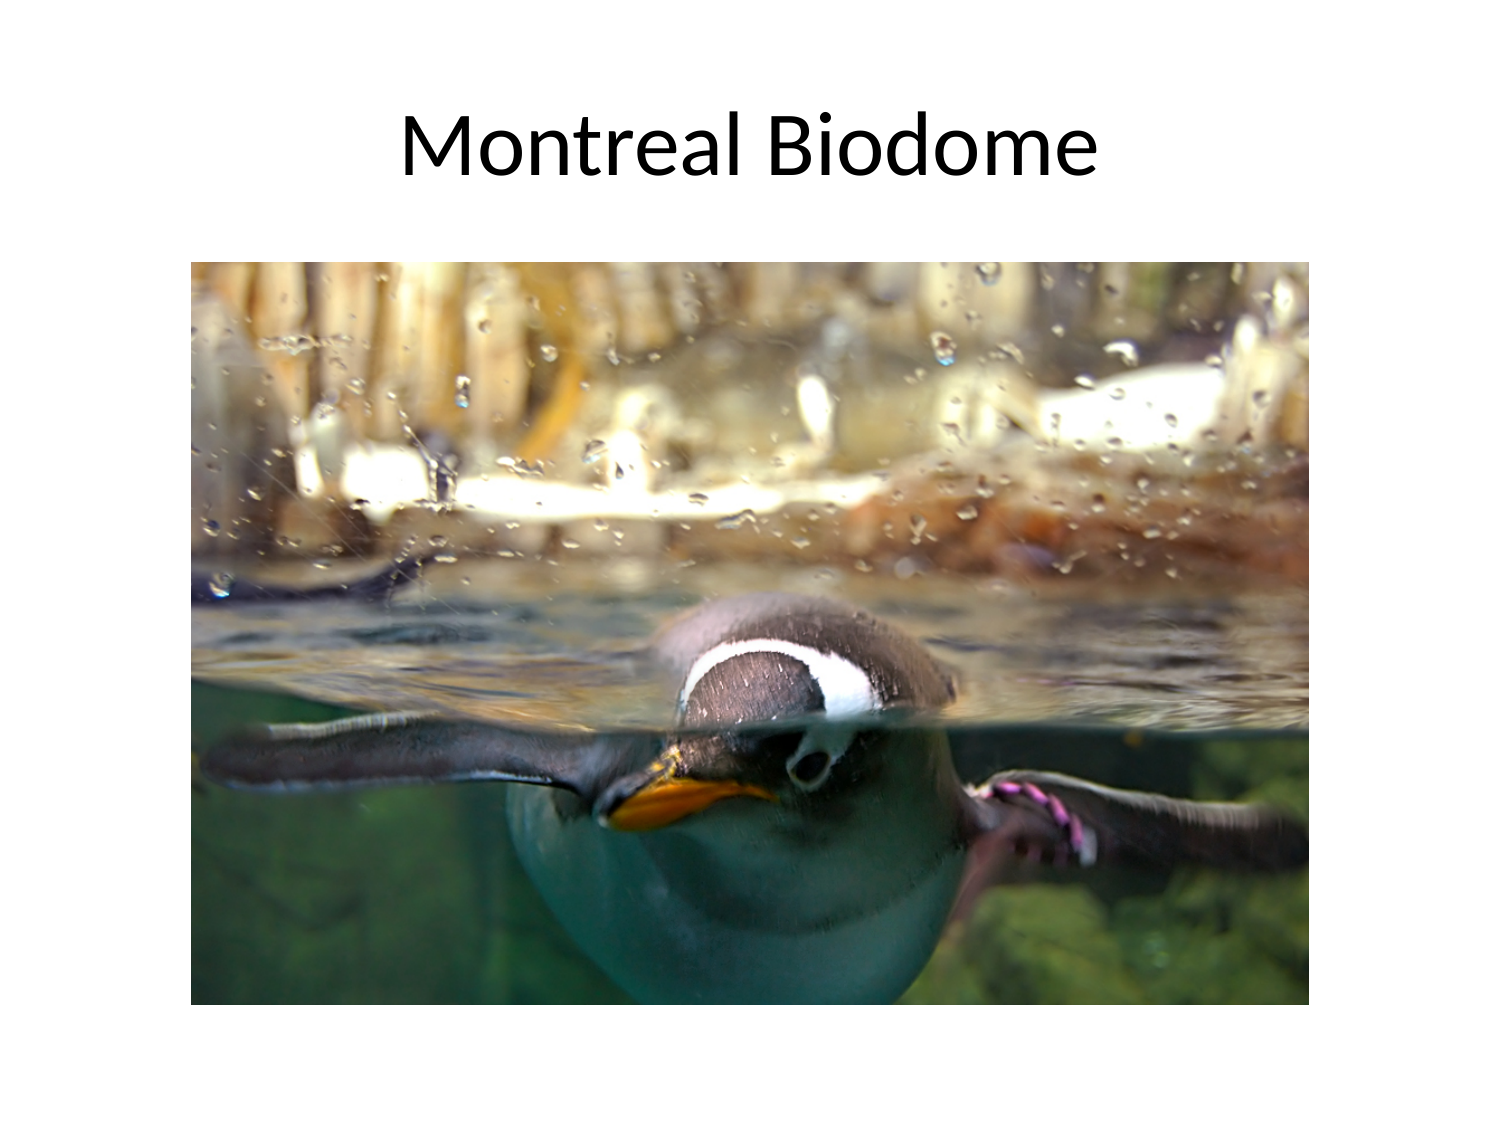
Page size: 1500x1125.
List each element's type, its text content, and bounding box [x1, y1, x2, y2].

title Montreal Biodome [75, 45, 1425, 233]
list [191, 262, 1309, 1006]
